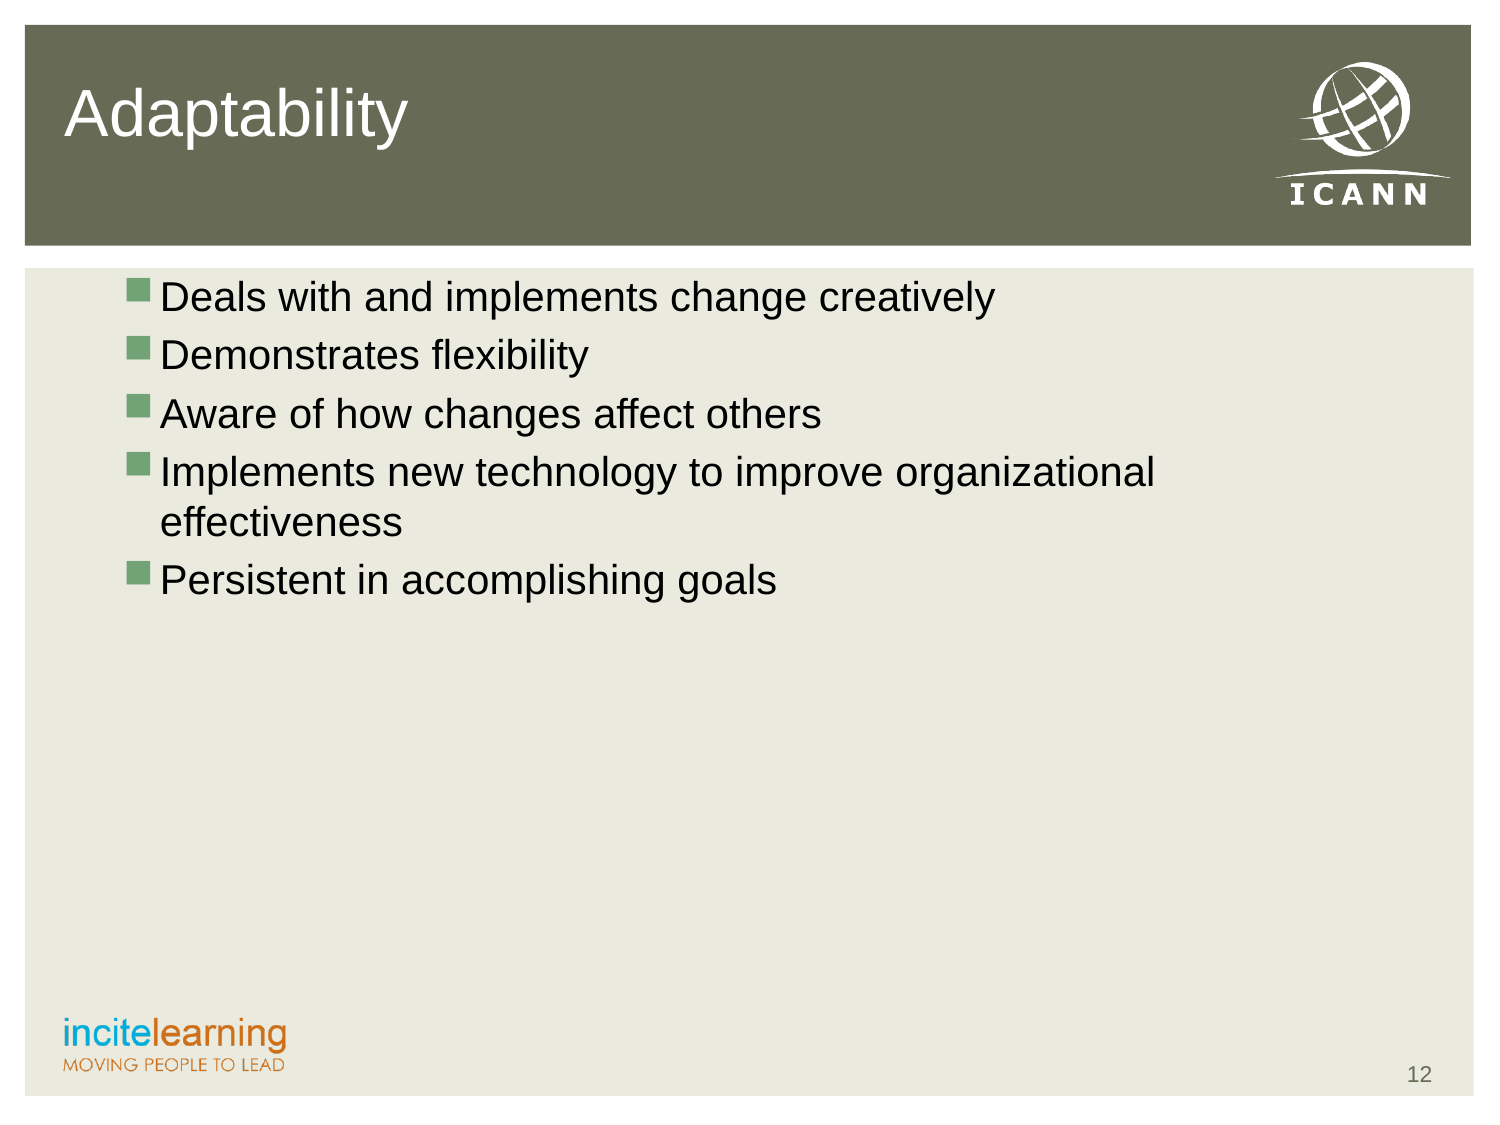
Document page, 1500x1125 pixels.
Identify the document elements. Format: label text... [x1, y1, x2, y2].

picture [62, 1012, 288, 1076]
text_box Adaptability [50, 62, 625, 158]
picture [1273, 62, 1453, 205]
list Deals with and implements change creatively Demonstrates flexibility Aware of how changes affect others Implements new technology to improve organizational effectiveness Persistent in accomplishing goals [99, 262, 1401, 988]
slide_number 12 [1370, 1049, 1469, 1097]
